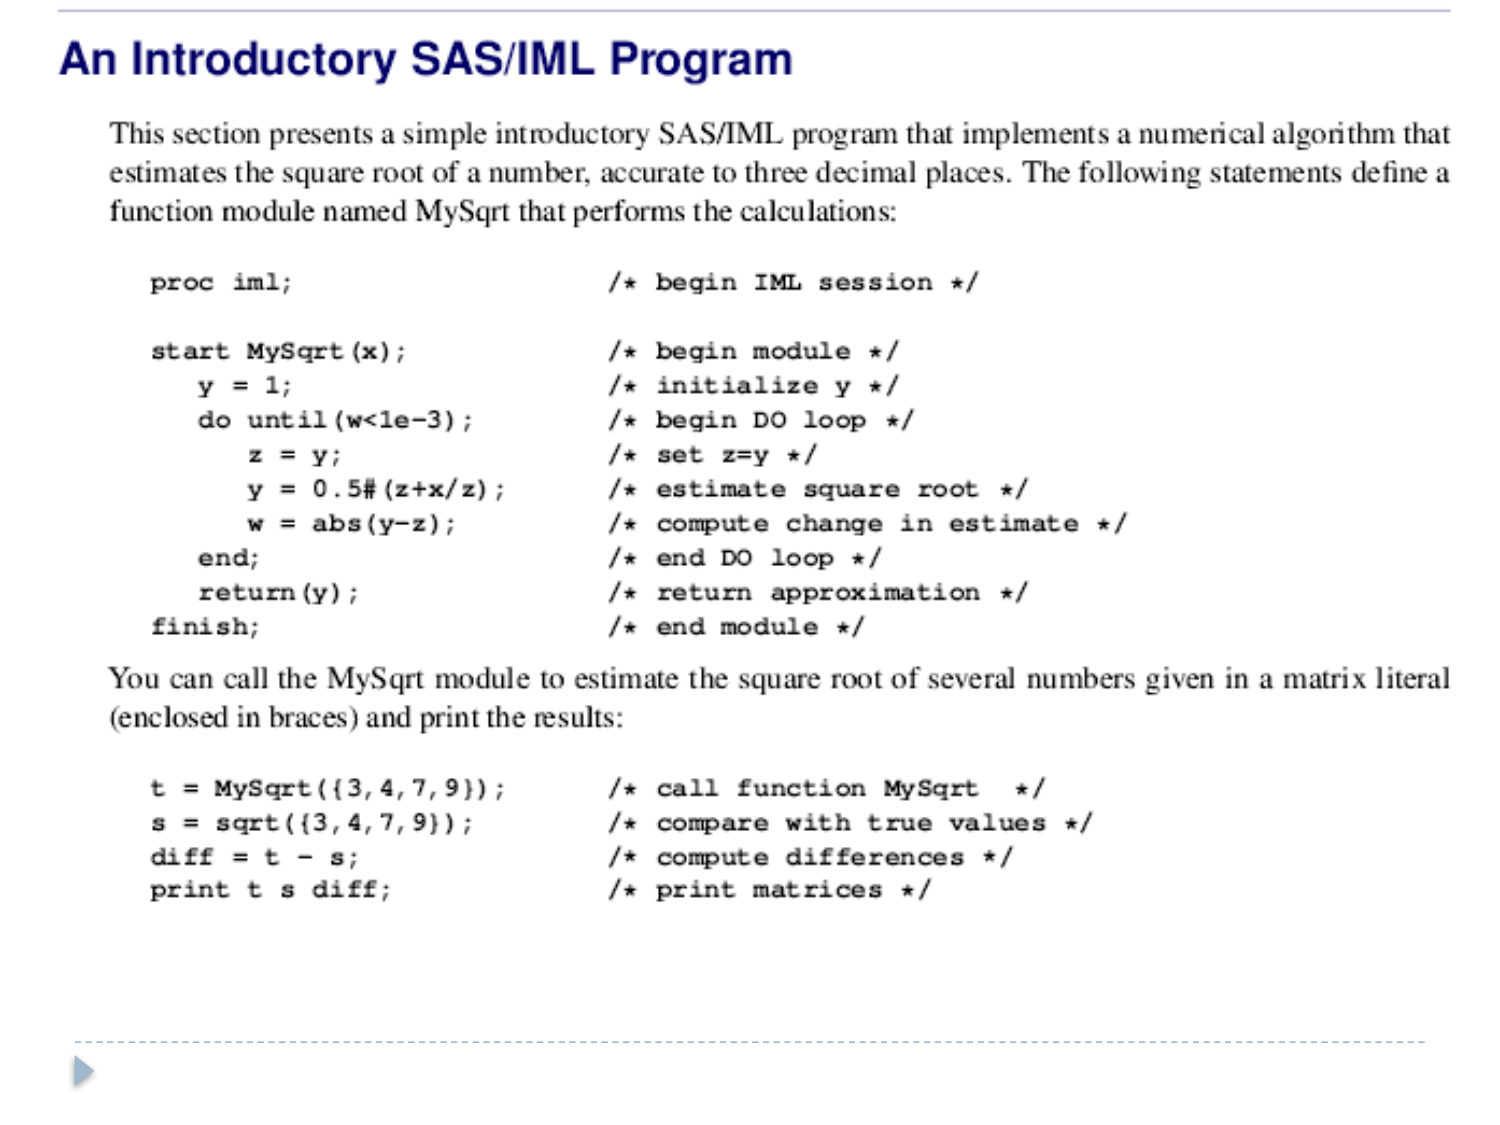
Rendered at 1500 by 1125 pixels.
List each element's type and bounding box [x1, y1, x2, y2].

picture [37, 0, 1500, 913]
